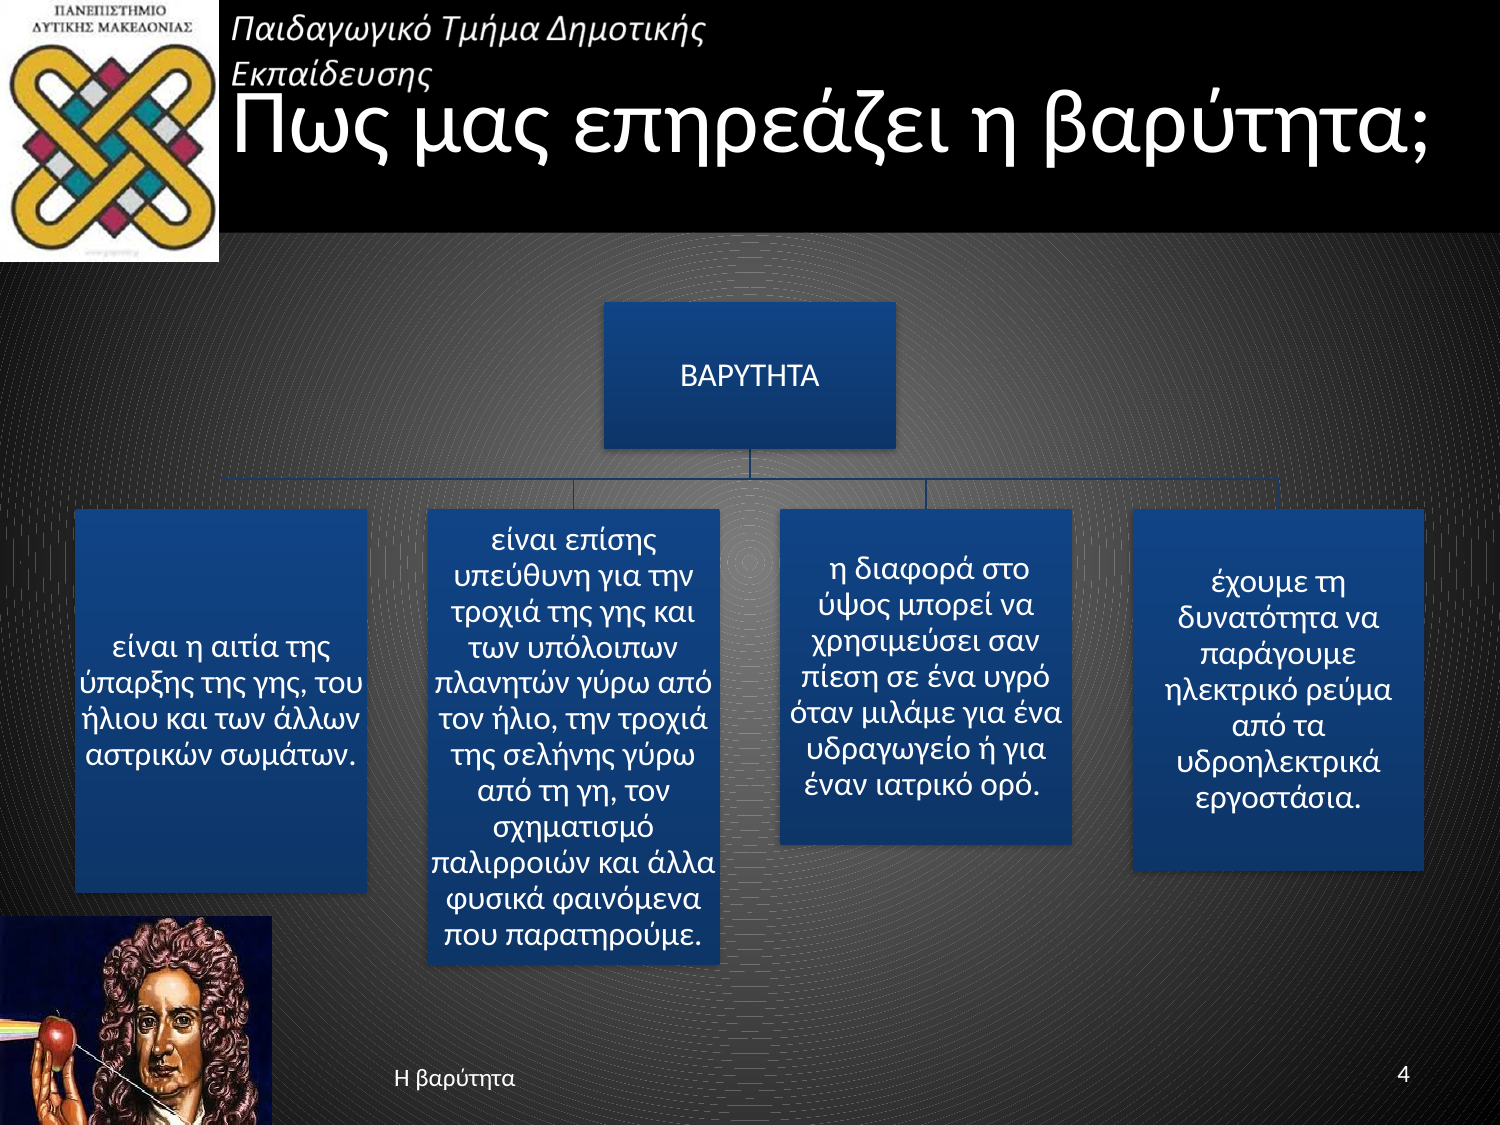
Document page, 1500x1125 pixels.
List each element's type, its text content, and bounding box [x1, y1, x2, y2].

title Πως μας επηρεάζει η βαρύτητα; [223, 0, 1500, 233]
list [74, 262, 1426, 1006]
slide_number 4 [1074, 1042, 1425, 1103]
footer Η βαρύτητα [271, 1046, 638, 1107]
picture [0, 916, 272, 1125]
picture [0, 0, 819, 262]
